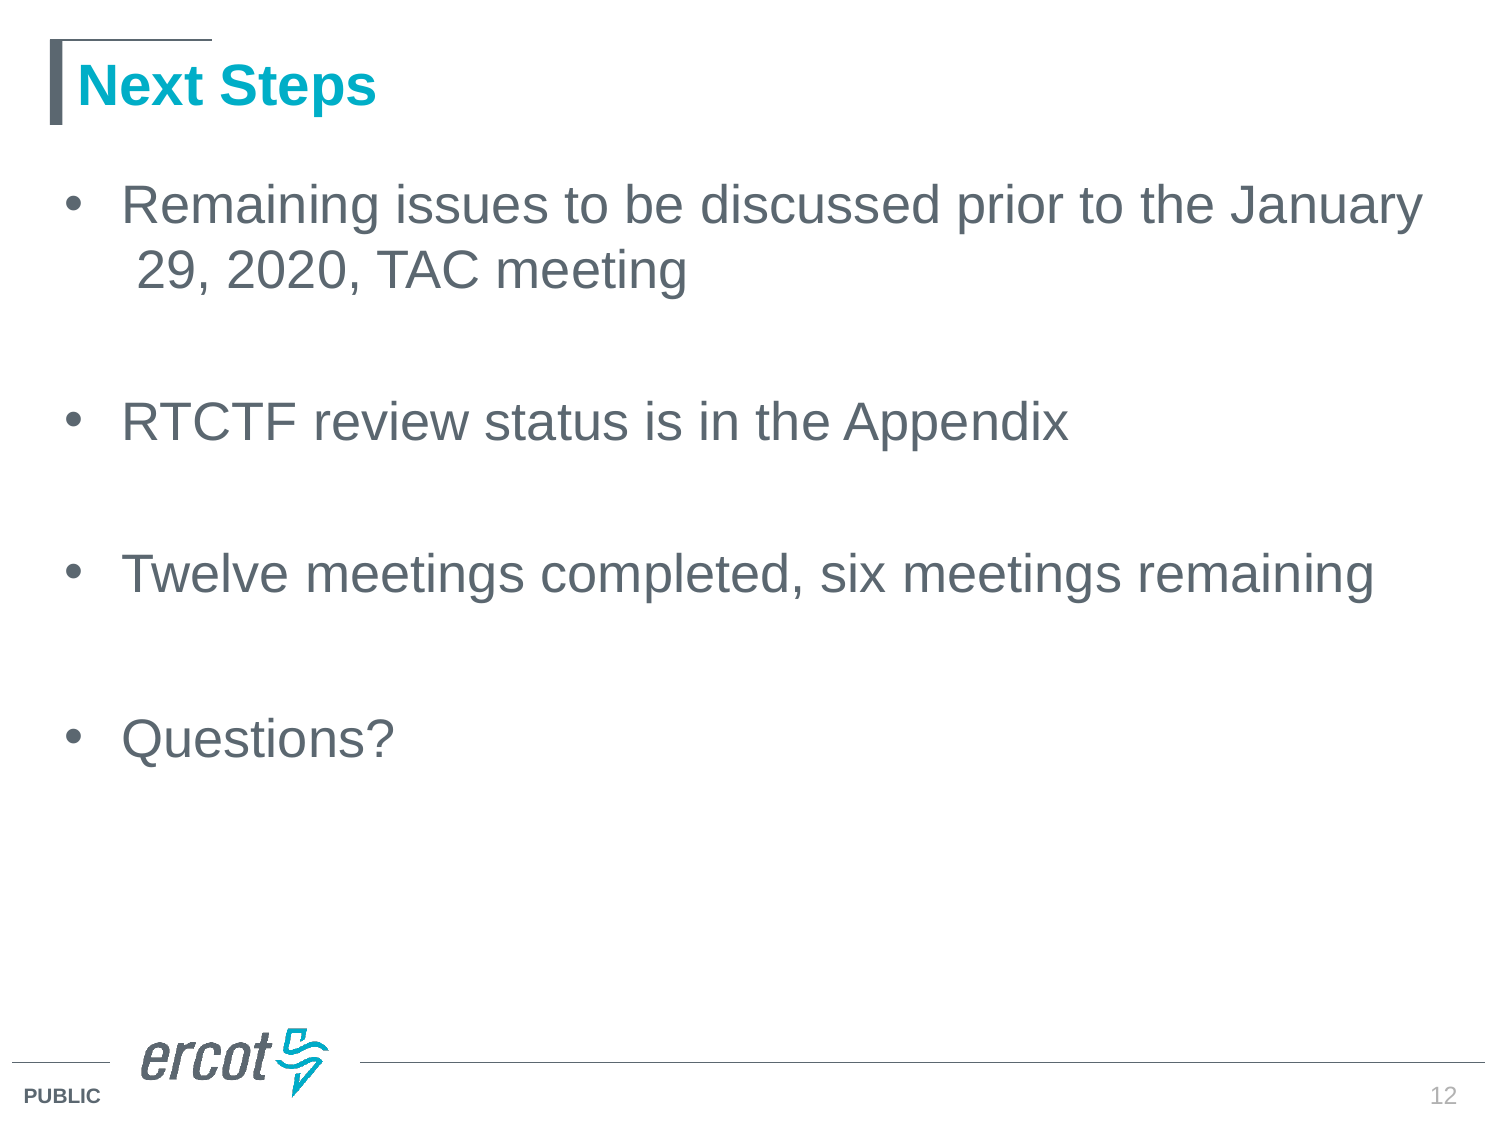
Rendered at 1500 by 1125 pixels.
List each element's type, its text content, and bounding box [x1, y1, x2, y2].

picture [137, 1024, 332, 1100]
list Remaining issues to be discussed prior to the January 29, 2020, TAC meeting RTCTF review status is in the Appendix Twelve meetings completed, six meetings remaining Questions? [50, 162, 1450, 992]
title Next Steps [62, 39, 1450, 125]
slide_number 12 [1400, 1076, 1488, 1113]
